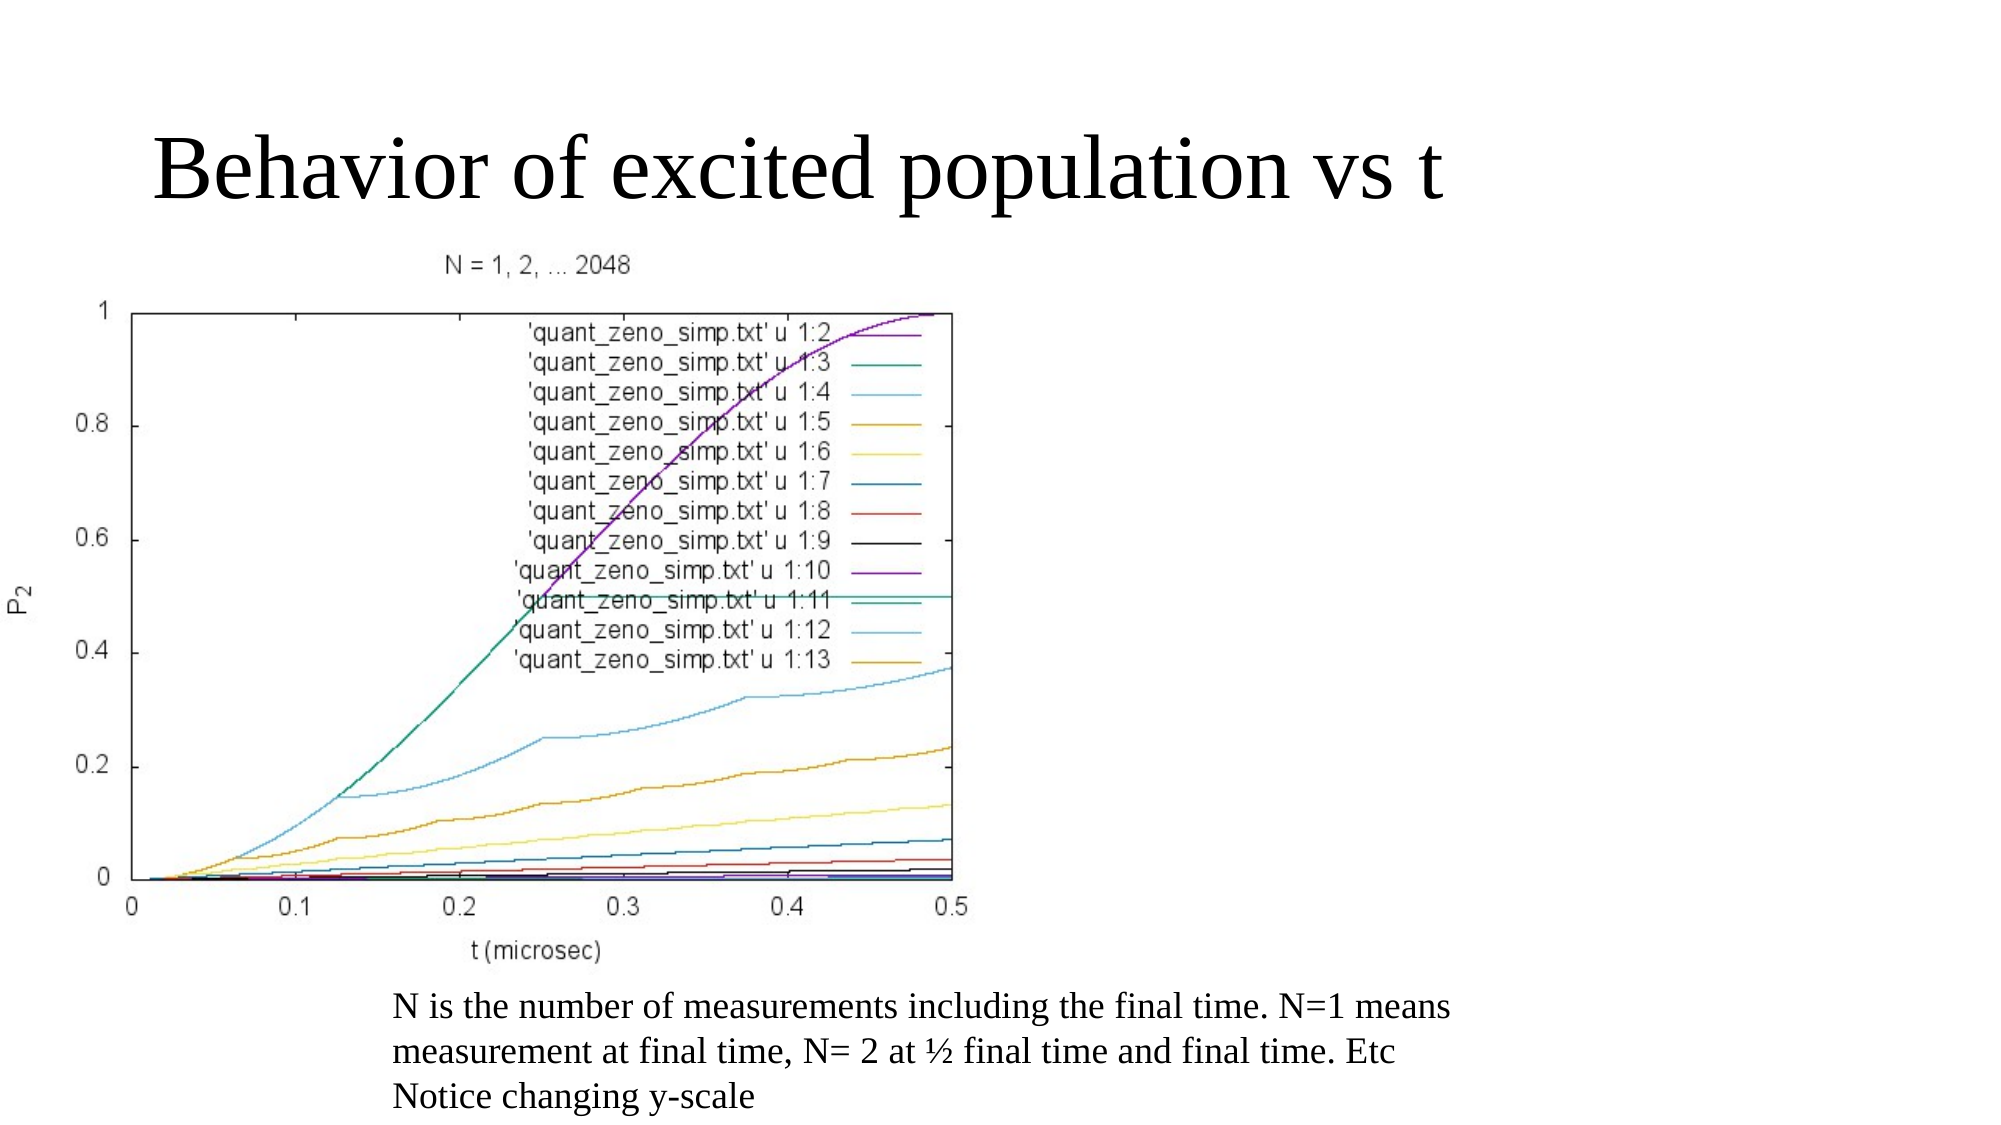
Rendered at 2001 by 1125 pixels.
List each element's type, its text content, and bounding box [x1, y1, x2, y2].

text_box N is the number of measurements including the final time. N=1 means measurement at final time, N= 2 at ½ final time and final time. Etc Notice changing y-scale [377, 974, 1571, 1124]
picture [0, 224, 1000, 975]
title Behavior of excited population vs t [137, 59, 1863, 278]
